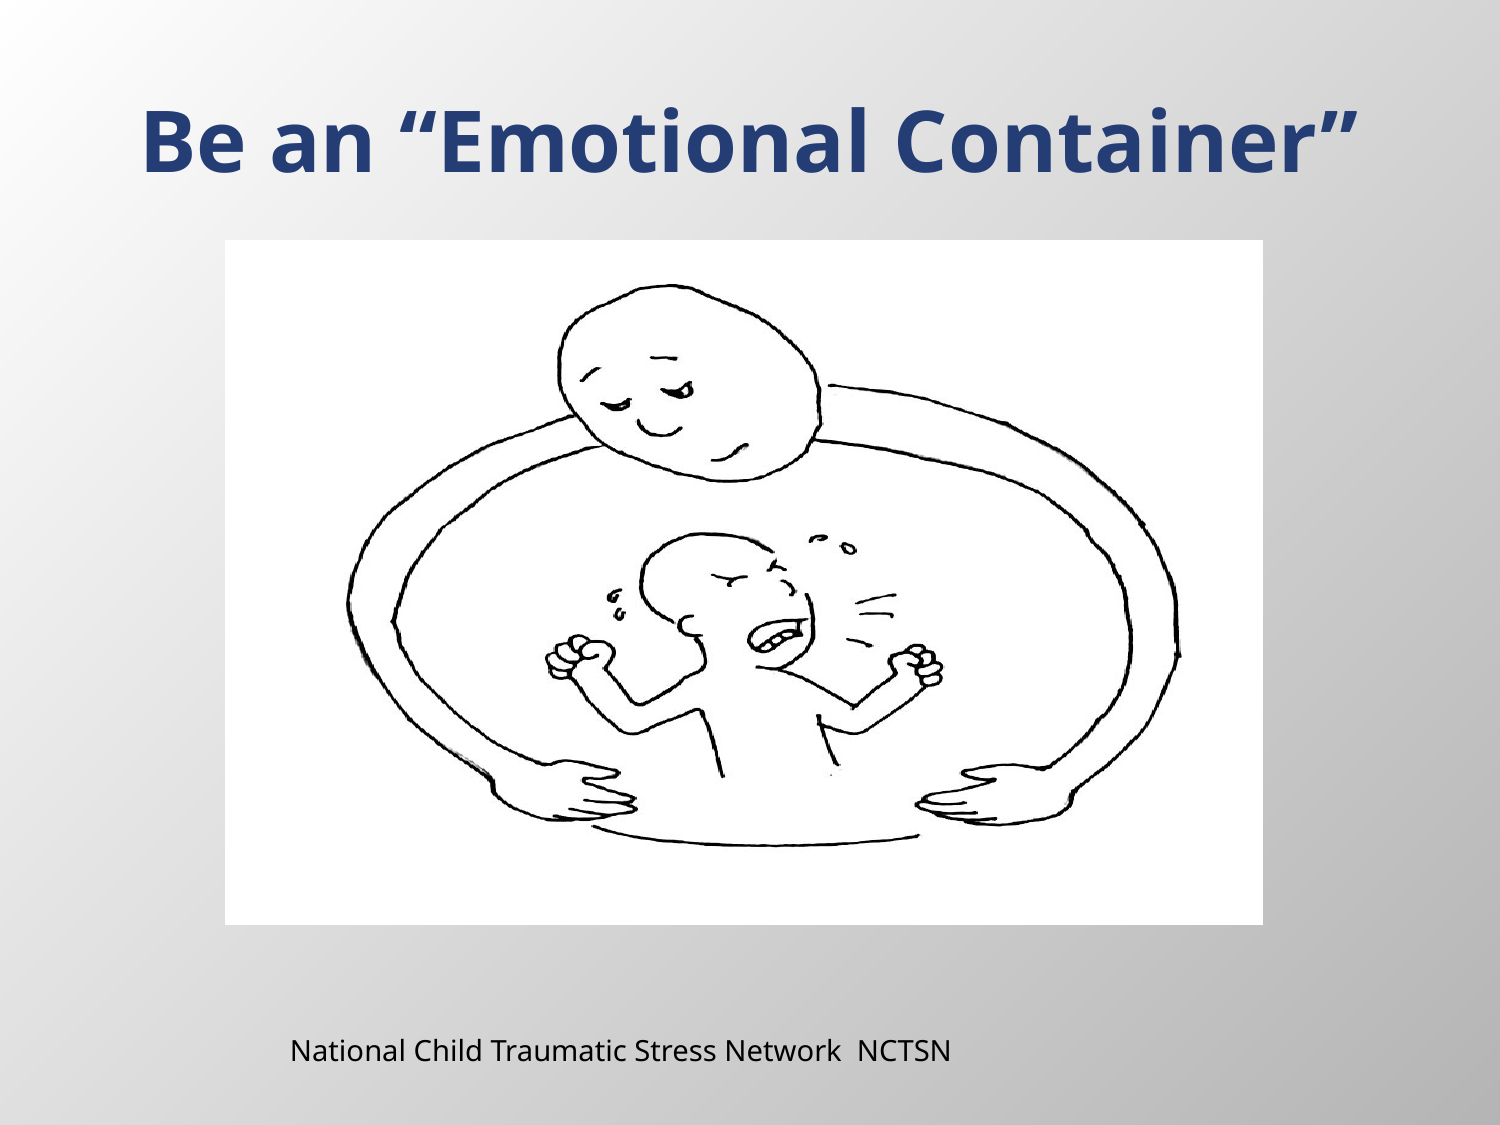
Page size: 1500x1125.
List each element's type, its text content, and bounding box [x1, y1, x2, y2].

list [224, 239, 1263, 926]
text_box National Child Traumatic Stress Network NCTSN [274, 1024, 1100, 1075]
title Be an “Emotional Container” [75, 45, 1425, 233]
